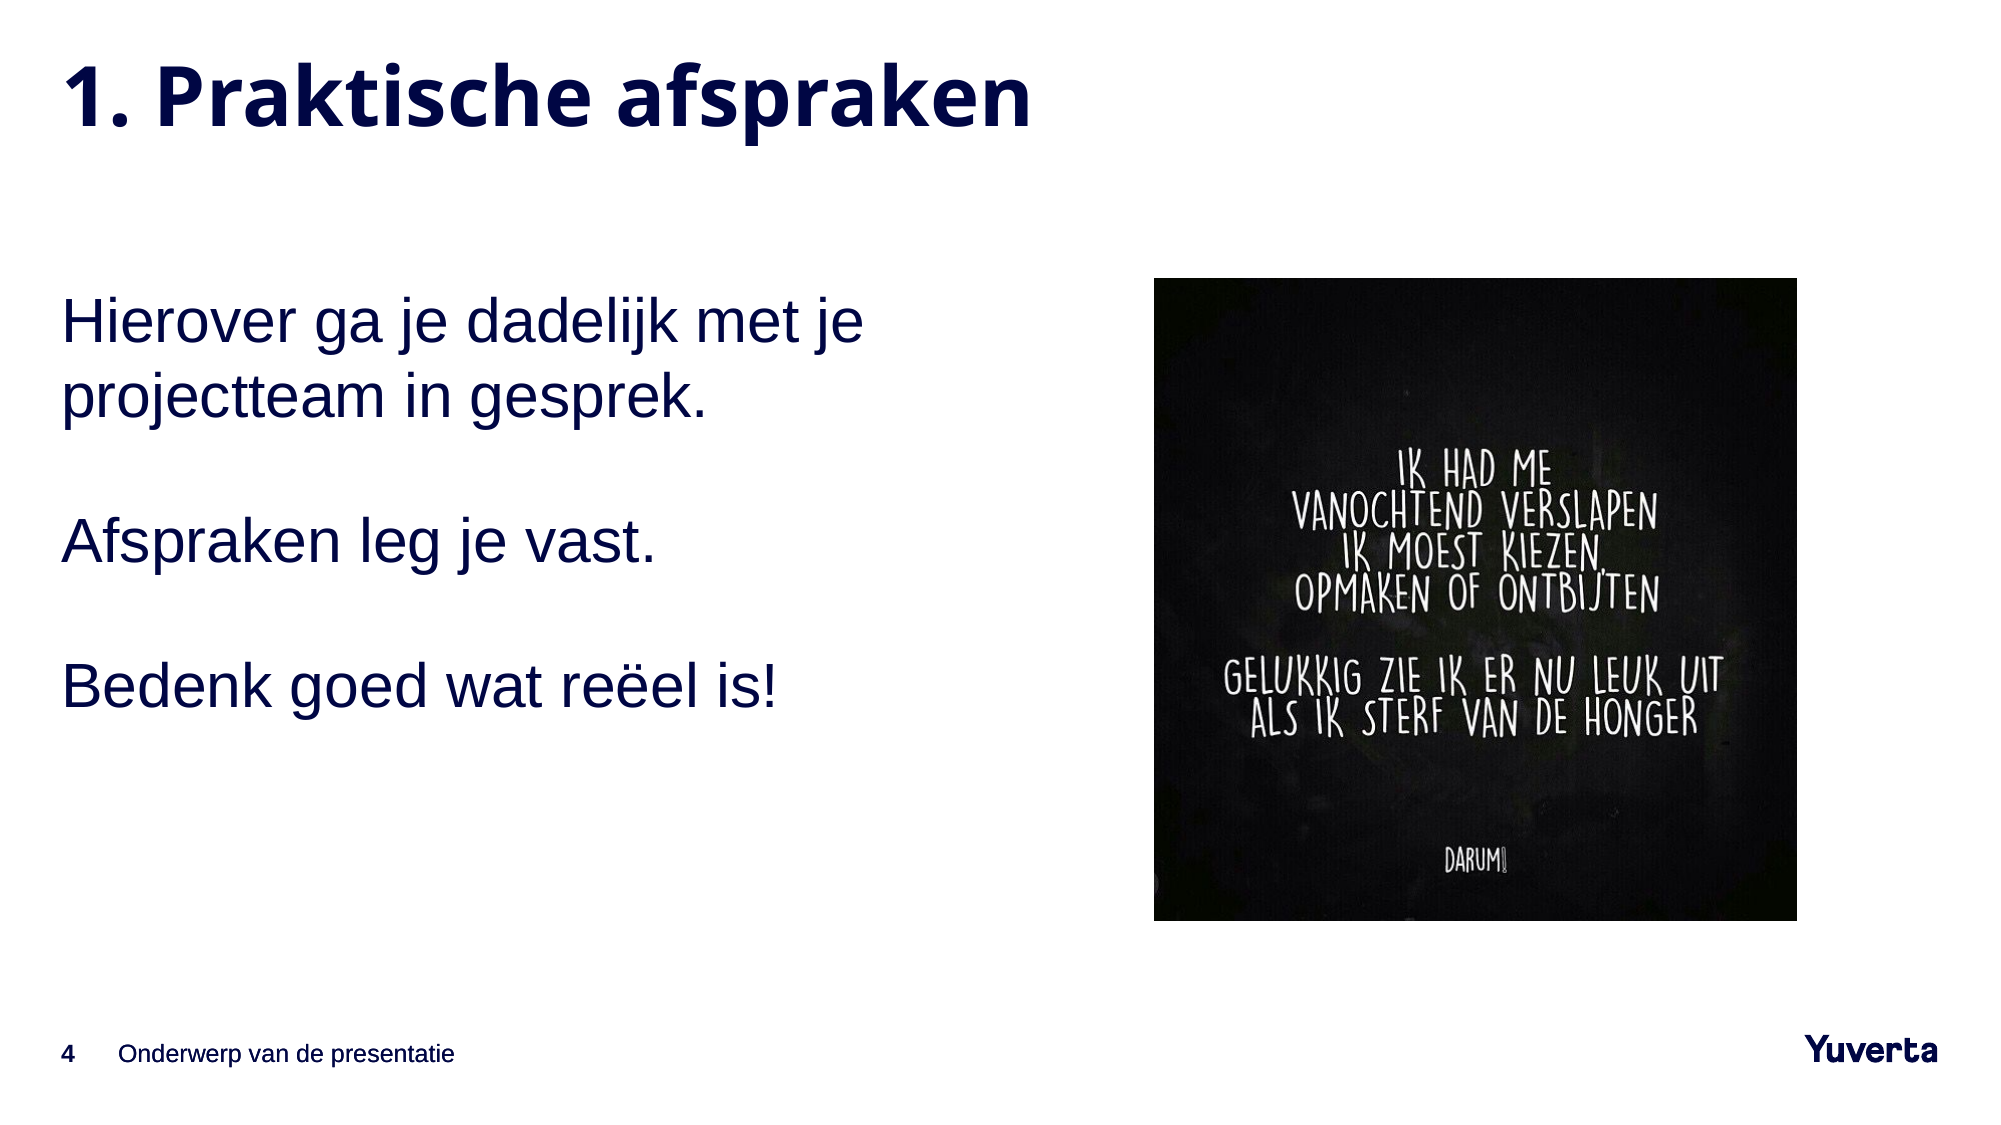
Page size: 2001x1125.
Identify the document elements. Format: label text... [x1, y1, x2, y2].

picture [1154, 278, 1797, 921]
slide_number 4 [60, 1037, 113, 1073]
title 1. Praktische afspraken [60, 48, 1938, 239]
text_box Hierover ga je dadelijk met je projectteam in gesprek. Afspraken leg je vast. Bedenk goed wat reëel is! [60, 280, 987, 1006]
footer Onderwerp van de presentatie [118, 1037, 987, 1073]
